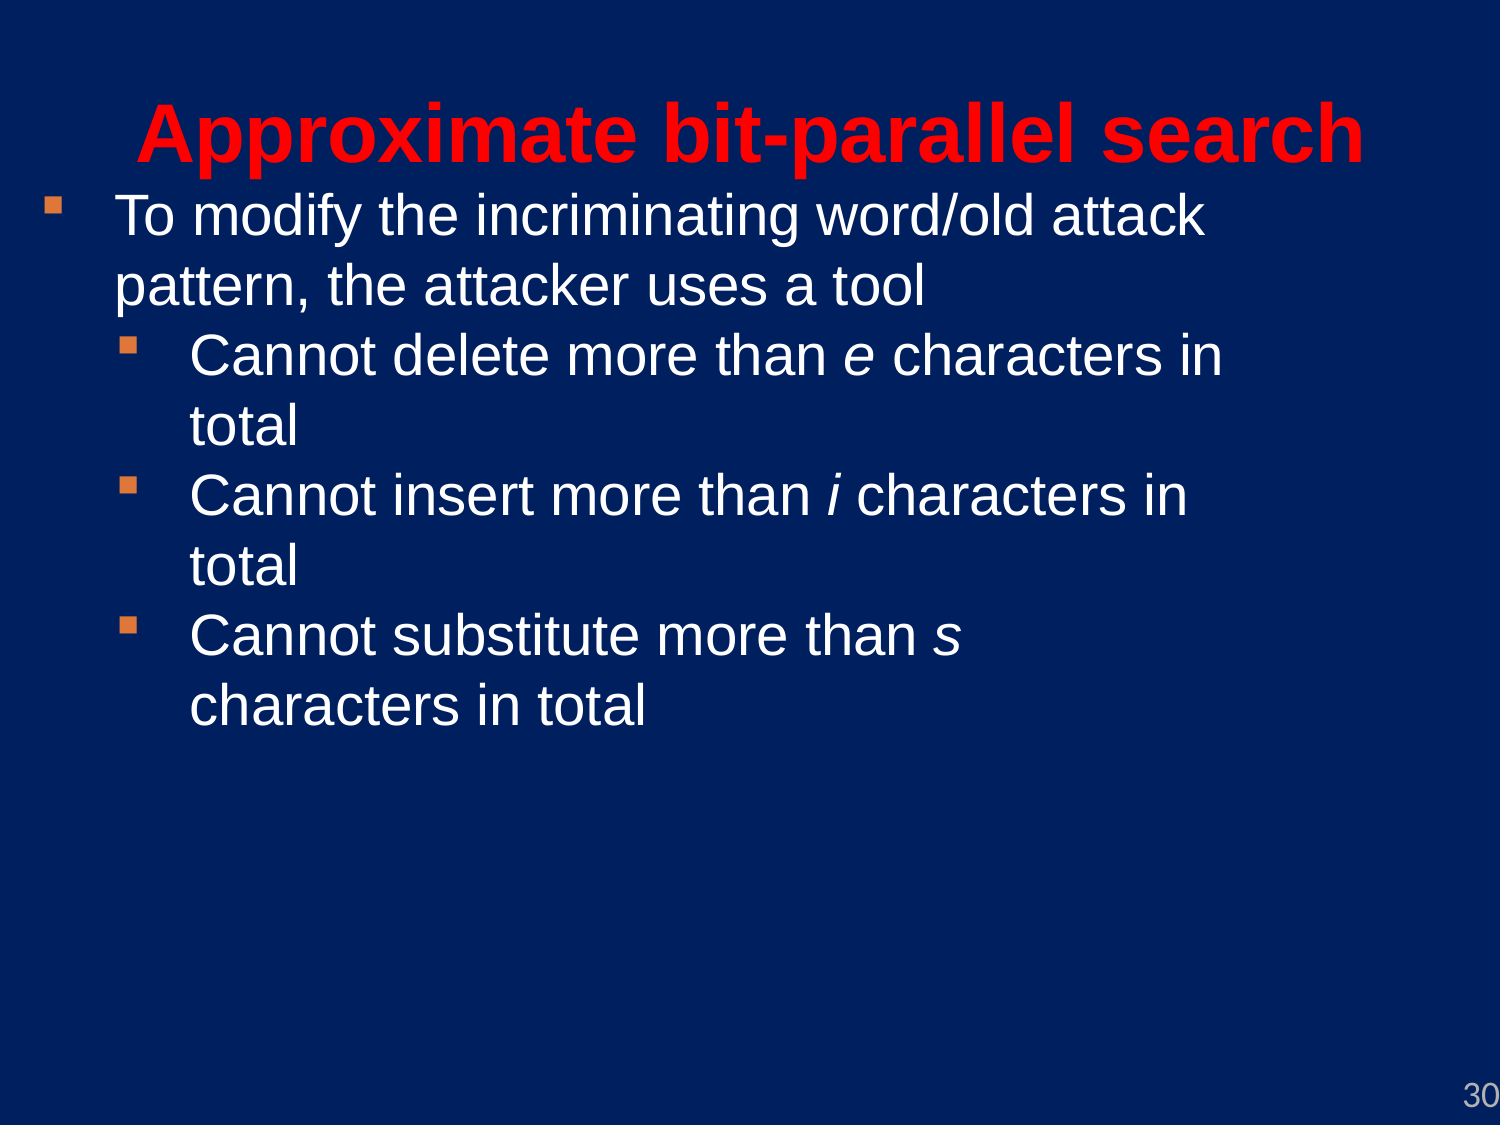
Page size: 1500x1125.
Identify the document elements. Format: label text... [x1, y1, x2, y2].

text_box To modify the incriminating word/old attack pattern, the attacker uses a tool Cannot delete more than e characters in total Cannot insert more than i characters in total Cannot substitute more than s characters in total [37, 177, 1226, 738]
slide_number 30 [1437, 1069, 1500, 1125]
title Approximate bit-parallel search [44, 53, 1456, 267]
